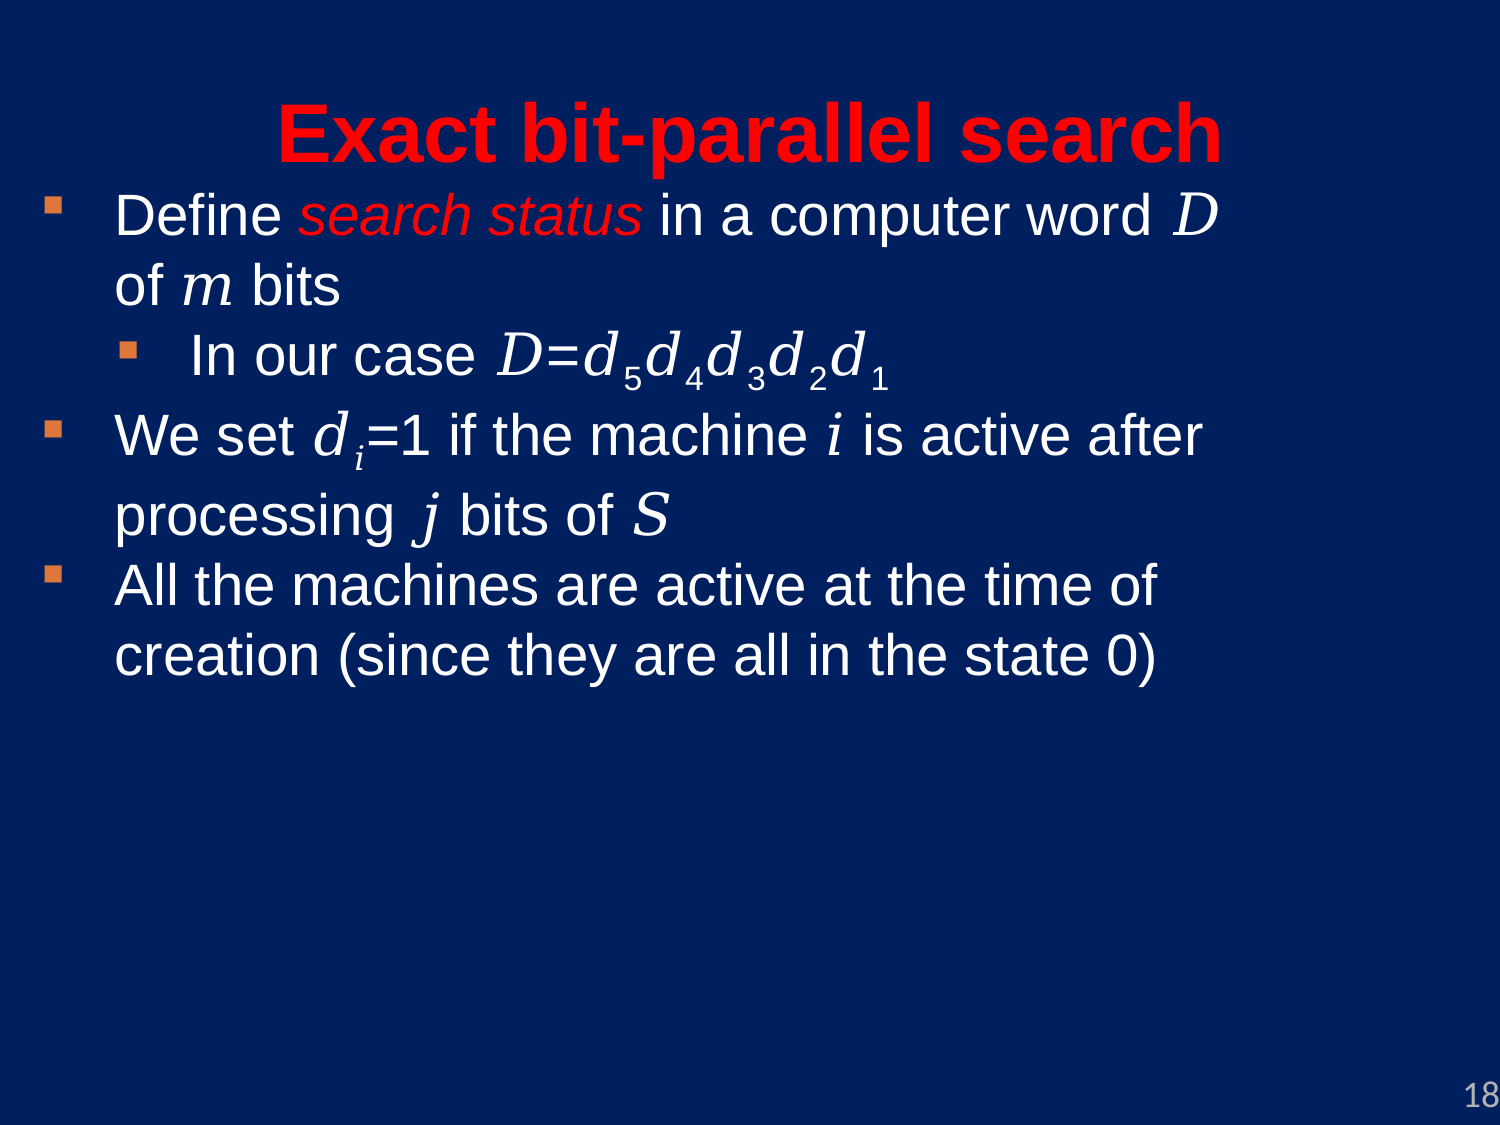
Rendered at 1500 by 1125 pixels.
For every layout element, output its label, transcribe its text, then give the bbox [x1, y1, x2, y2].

title Exact bit-parallel search [44, 53, 1456, 267]
slide_number 18 [1437, 1069, 1500, 1125]
text_box Define search status in a computer word 𝐷 of 𝑚 bits In our case 𝐷=𝑑5𝑑4𝑑3𝑑2𝑑1 We set 𝑑𝑖=1 if the machine 𝑖 is active after processing 𝑗 bits of 𝑆 All the machines are active at the time of creation (since they are all in the state 0) [37, 177, 1226, 687]
